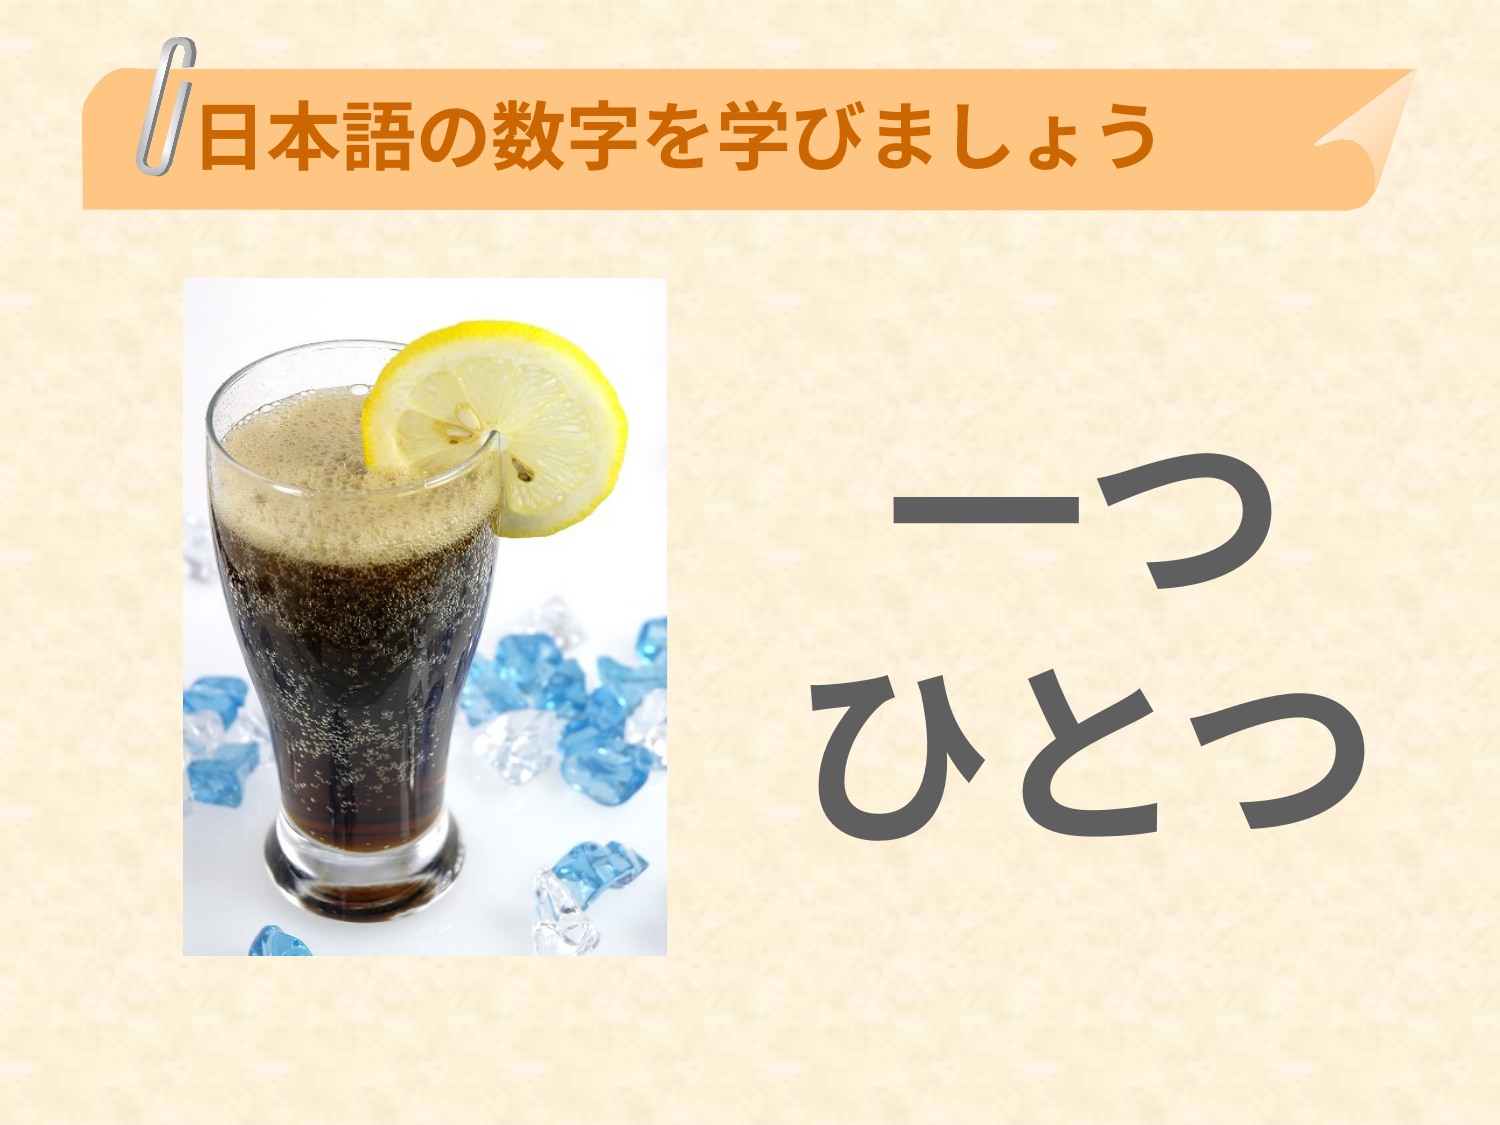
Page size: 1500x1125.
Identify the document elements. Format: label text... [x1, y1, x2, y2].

text_box 一つ ひとつ [702, 381, 1471, 877]
title 日本語の数字を学びましょう [176, 64, 1415, 205]
picture [0, 0, 1500, 1125]
